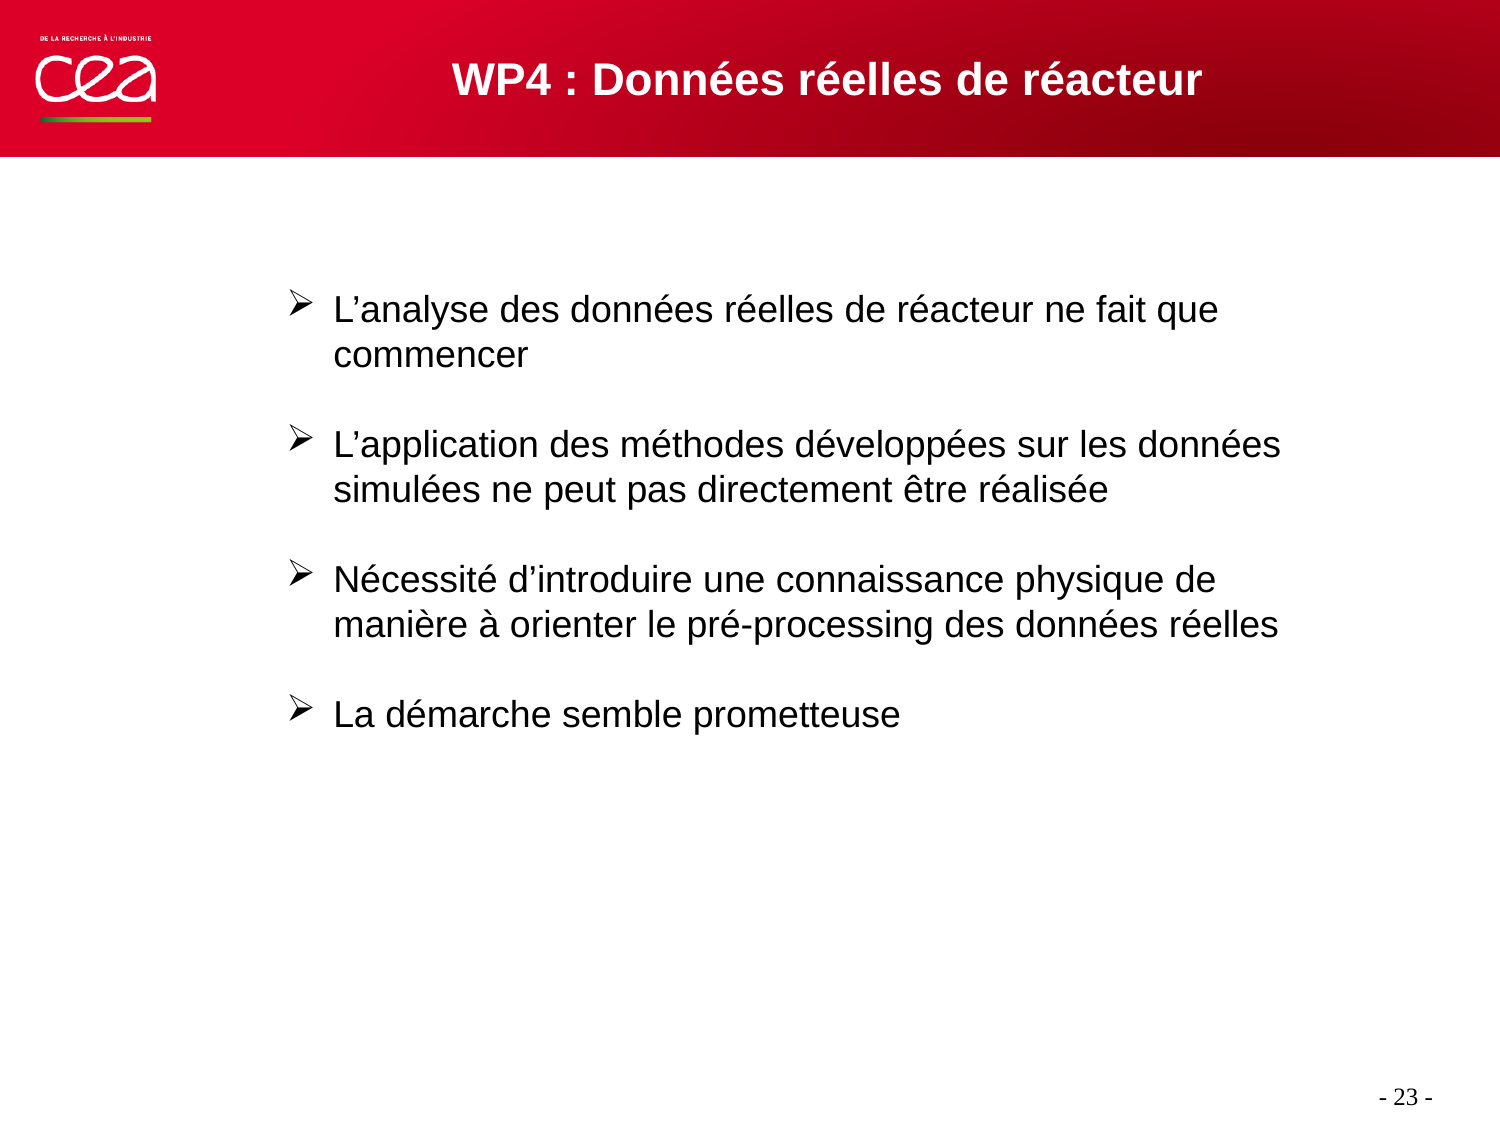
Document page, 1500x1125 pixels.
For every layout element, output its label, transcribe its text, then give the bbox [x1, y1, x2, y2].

text_box WP4 : Données réelles de réacteur [260, 24, 1395, 131]
text_box L’analyse des données réelles de réacteur ne fait que commencer L’application des méthodes développées sur les données simulées ne peut pas directement être réalisée Nécessité d’introduire une connaissance physique de manière à orienter le pré-processing des données réelles La démarche semble prometteuse [271, 277, 1341, 833]
picture [0, 0, 1500, 157]
text_box P- 23 - [1367, 1072, 1500, 1118]
